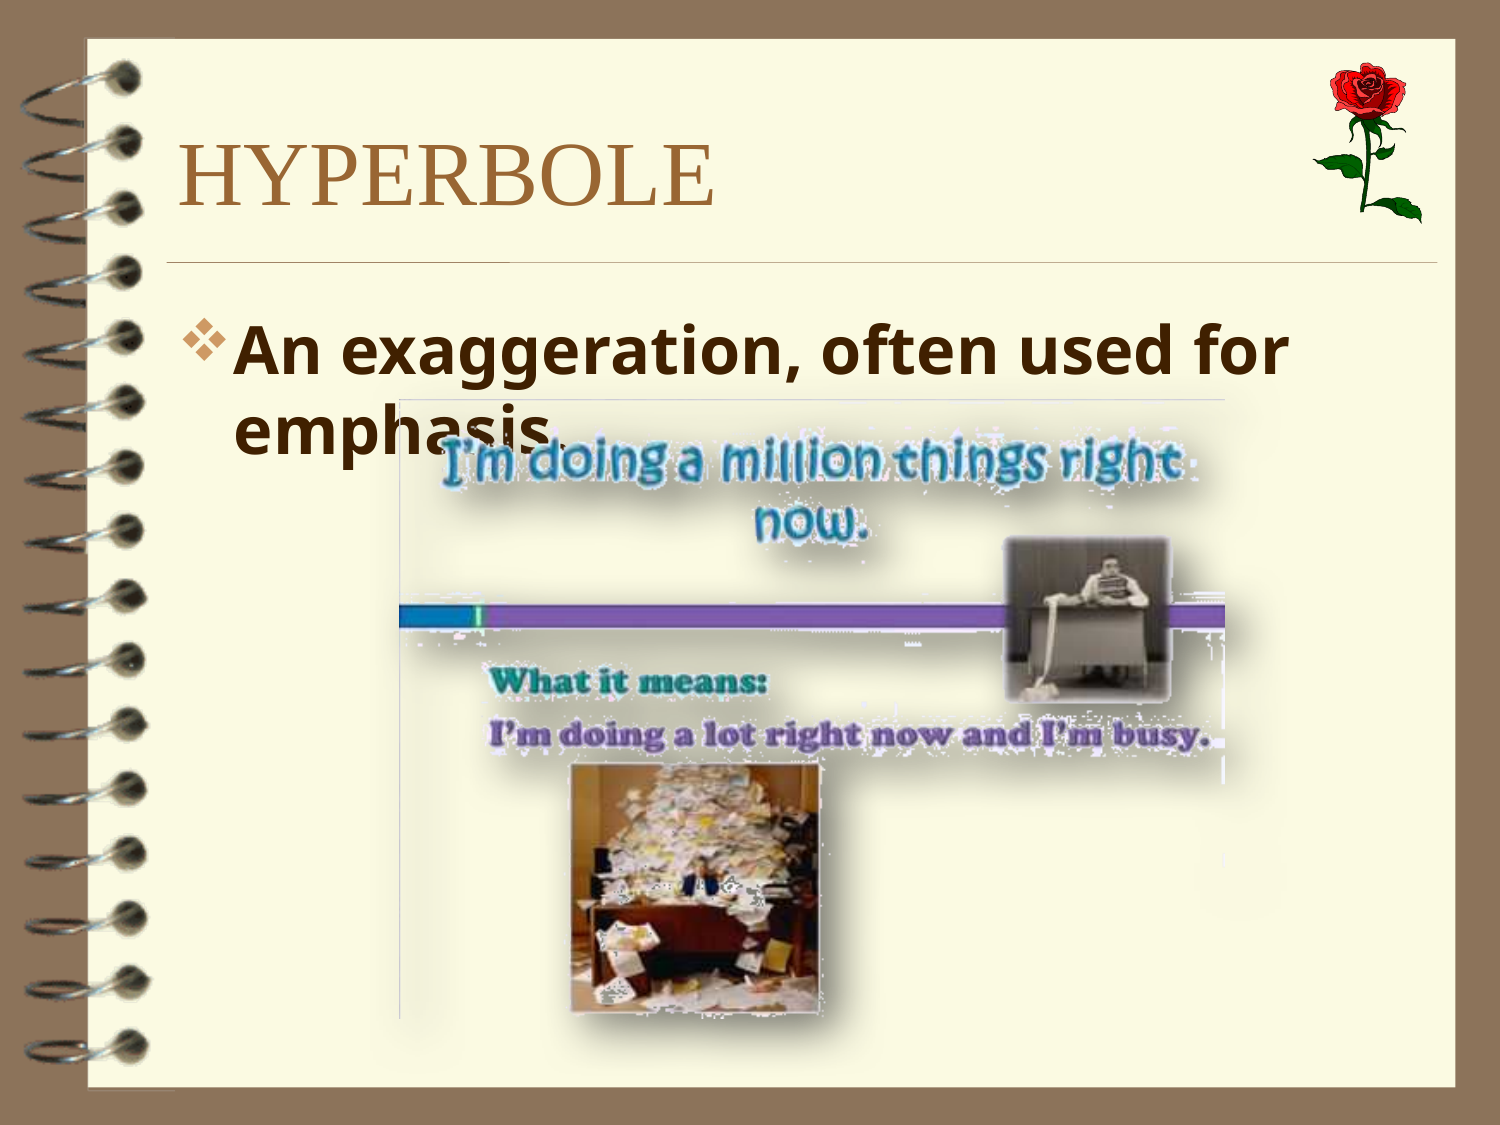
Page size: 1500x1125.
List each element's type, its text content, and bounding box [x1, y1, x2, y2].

list An exaggeration, often used for emphasis. [162, 299, 1438, 976]
picture [0, 0, 175, 1125]
title HYPERBOLE [162, 74, 1438, 263]
picture [399, 399, 1226, 1019]
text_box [1312, 62, 1423, 225]
